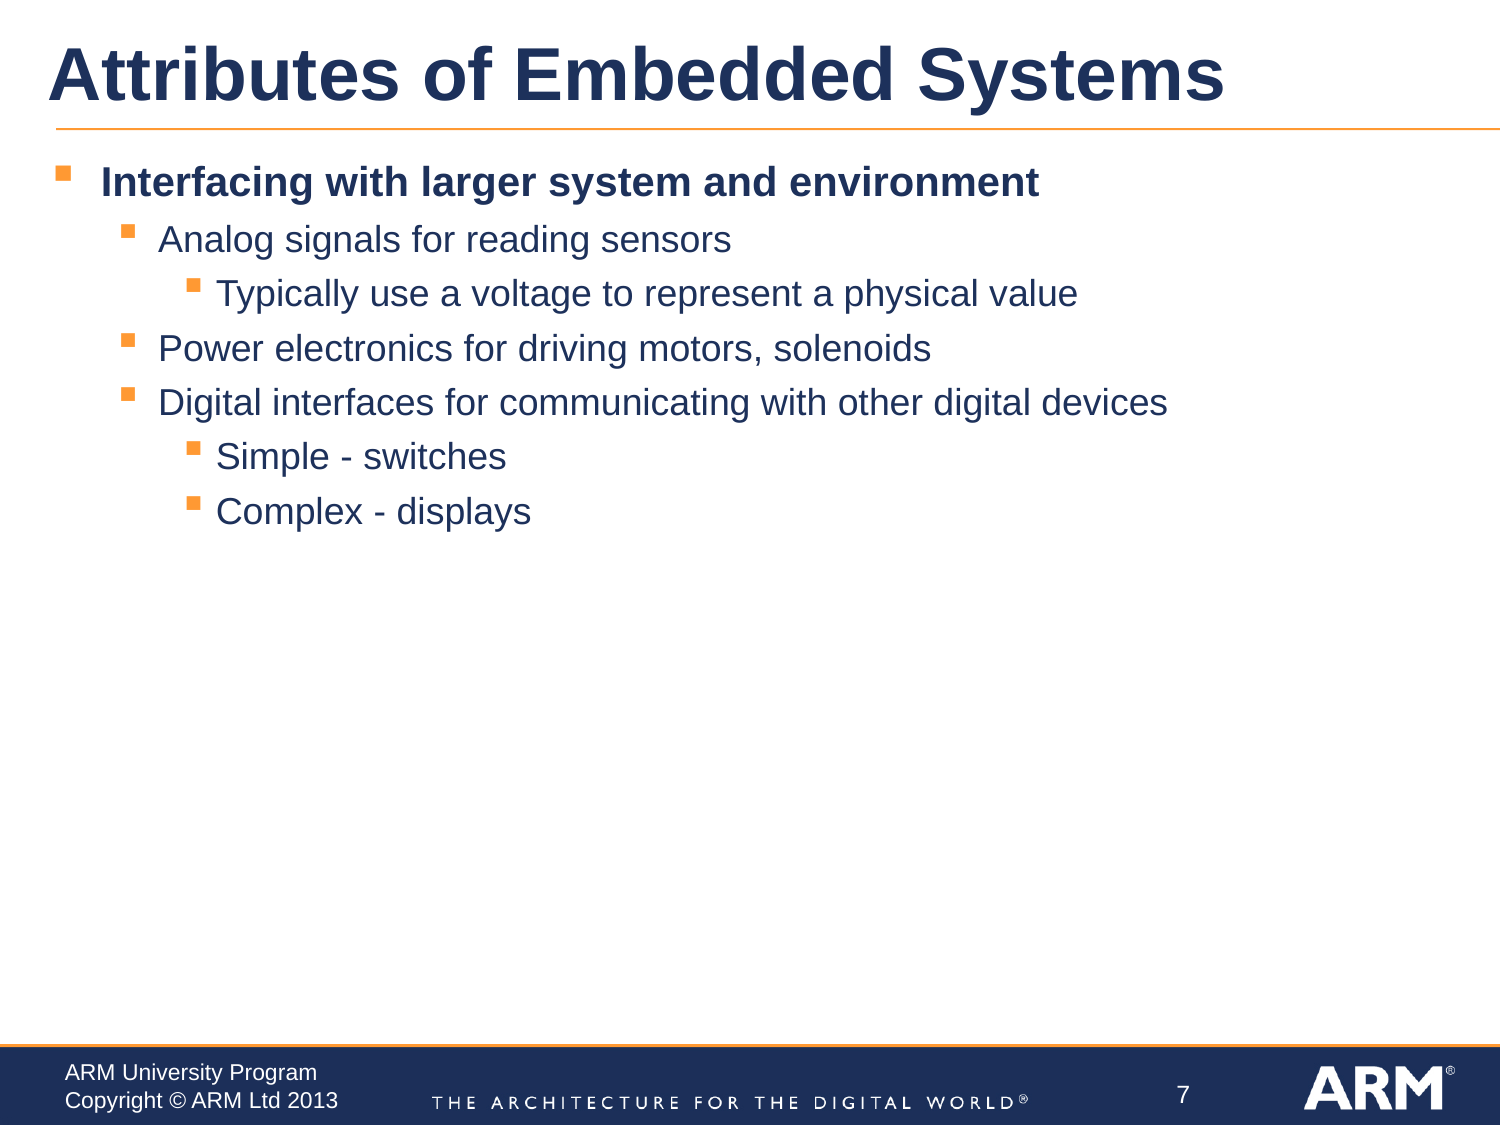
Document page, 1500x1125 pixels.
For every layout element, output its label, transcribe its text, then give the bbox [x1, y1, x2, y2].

picture [0, 1048, 1500, 1125]
list Interfacing with larger system and environment Analog signals for reading sensors Typically use a voltage to represent a physical value Power electronics for driving motors, solenoids Digital interfaces for communicating with other digital devices Simple - switches Complex - displays [38, 148, 1500, 1039]
title Attributes of Embedded Systems [34, 1, 1500, 141]
